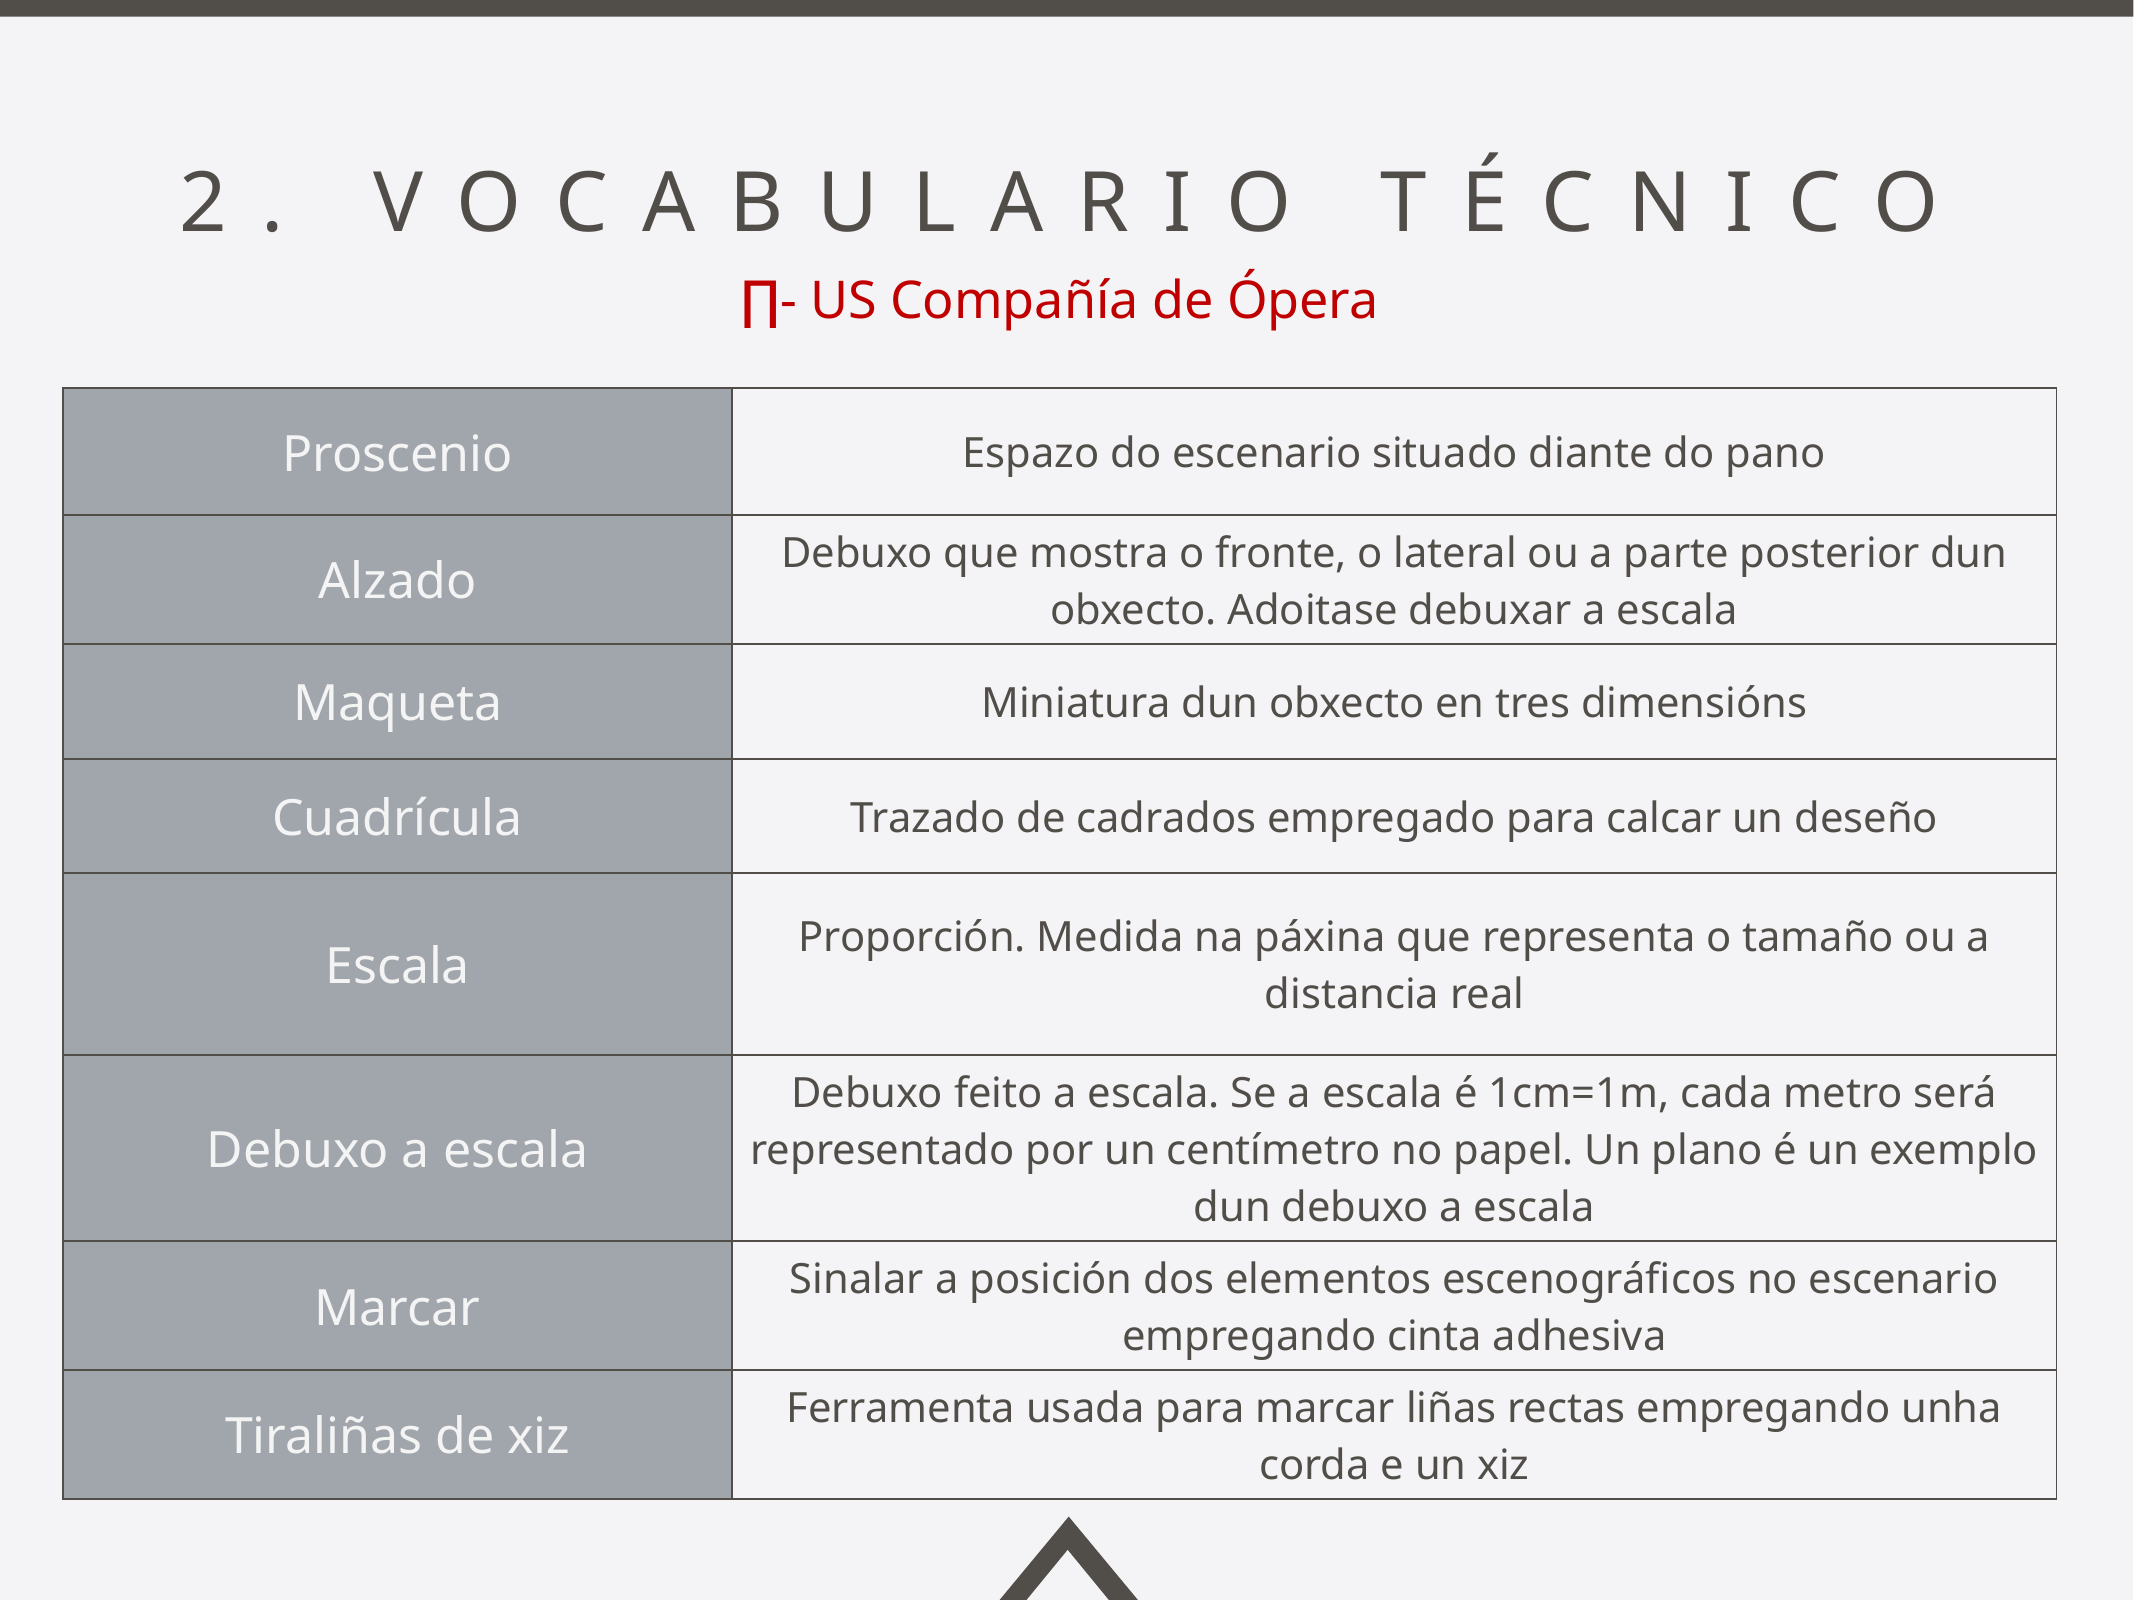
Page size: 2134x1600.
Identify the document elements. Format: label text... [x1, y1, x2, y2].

table_cell Debuxo que mostra o fronte, o lateral ou a parte posterior dun obxecto. Adoitase debuxar a escala [733, 516, 2056, 643]
table_cell Marcar [64, 1242, 731, 1369]
table_cell Escala [64, 874, 731, 1054]
table_cell Alzado [64, 516, 731, 643]
table_cell Cuadrícula [64, 760, 731, 872]
table_cell Miniatura dun obxecto en tres dimensións [733, 645, 2056, 758]
table_cell Trazado de cadrados empregado para calcar un deseño [733, 760, 2056, 872]
table_cell Maqueta [64, 645, 731, 758]
table_header Espazo do escenario situado diante do pano [733, 389, 2056, 514]
table_cell Proporción. Medida na páxina que representa o tamaño ou a distancia real [733, 874, 2056, 1054]
table_cell Ferramenta usada para marcar liñas rectas empregando unha corda e un xiz [733, 1371, 2056, 1498]
table_cell Debuxo feito a escala. Se a escala é 1cm=1m, cada metro será representado por un centímetro no papel. Un plano é un exemplo dun debuxo a escala [733, 1056, 2056, 1240]
table_cell Debuxo a escala [64, 1056, 731, 1240]
table_cell Tiraliñas de xiz [64, 1371, 731, 1498]
text_box 2. Vocabulario técnico [105, 140, 2014, 306]
table_cell Sinalar a posición dos elementos escenográficos no escenario empregando cinta adhesiva [733, 1242, 2056, 1369]
text_box ∏- US Compañía de Ópera [420, 259, 1700, 326]
table_header Proscenio [64, 389, 731, 514]
